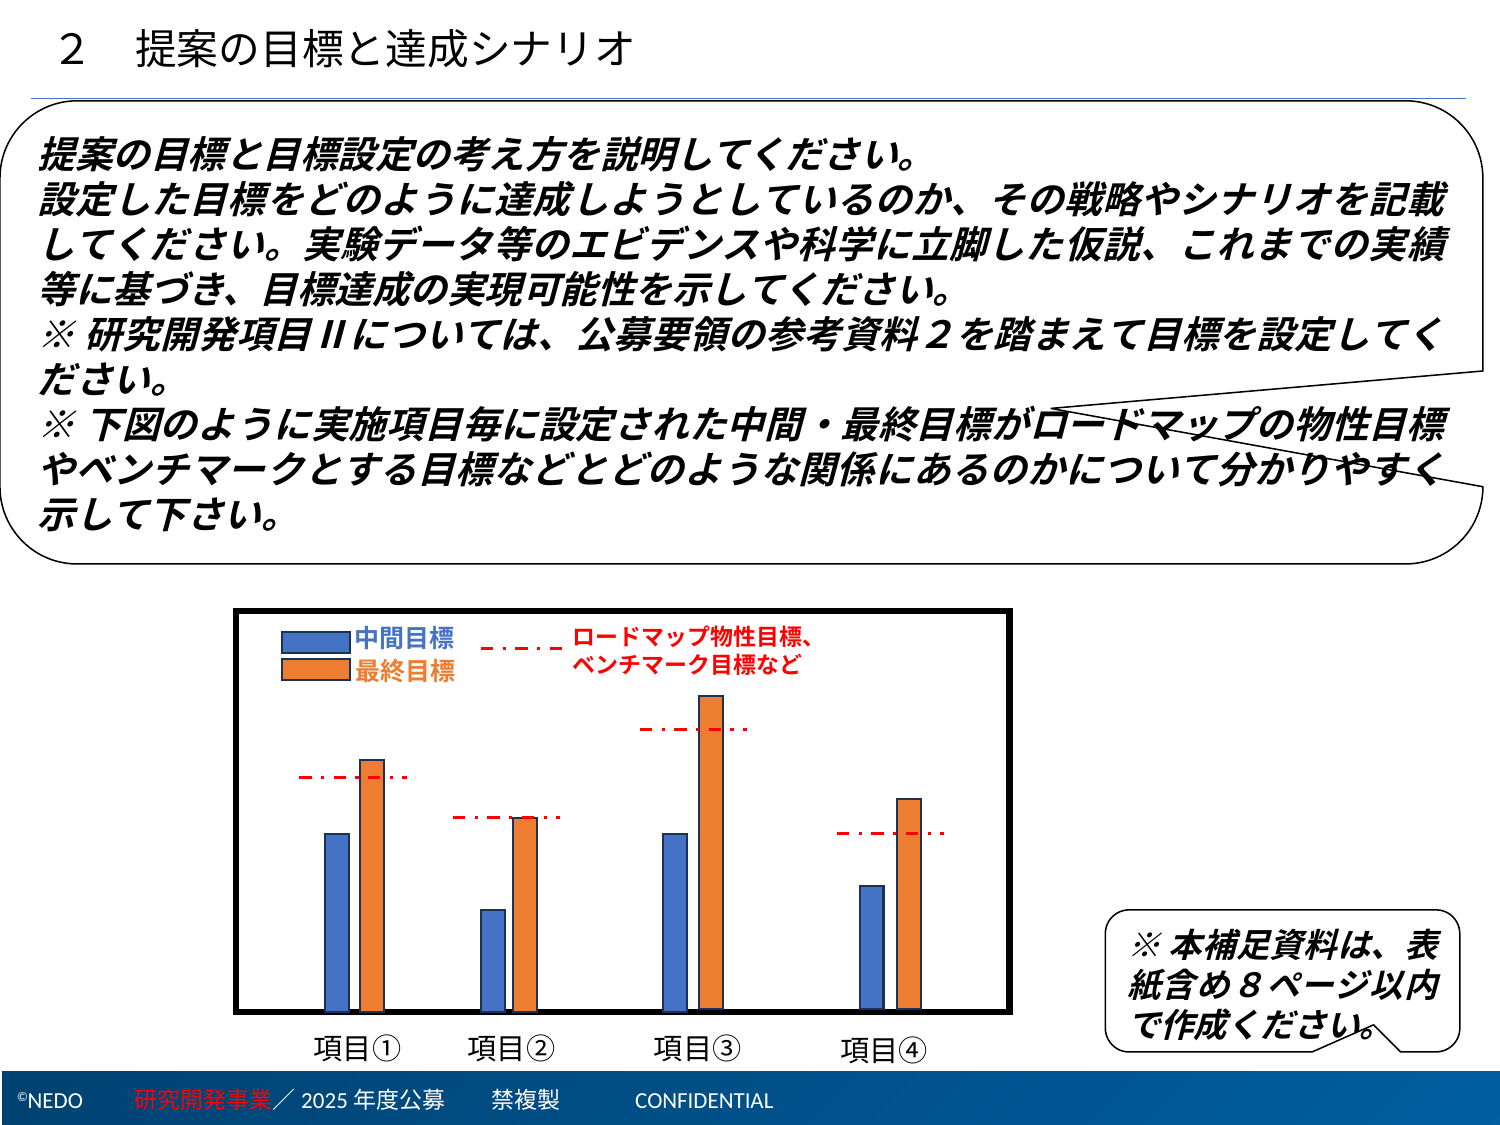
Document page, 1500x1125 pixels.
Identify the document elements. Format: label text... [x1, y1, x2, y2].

text_box [859, 885, 885, 1010]
text_box [359, 779, 385, 1013]
text_box [281, 658, 340, 681]
text_box [896, 834, 922, 1010]
text_box [281, 631, 340, 654]
text_box [235, 610, 1011, 1013]
text_box 項目④ [825, 1024, 969, 1075]
text_box ※本補足資料は、表紙含め８ページ以内で作成ください。 [1105, 909, 1460, 1052]
text_box [698, 730, 724, 1010]
text_box 中間目標 [340, 615, 481, 648]
text_box 項目① [299, 1022, 442, 1073]
text_box ロードマップ物性目標、 ベンチマーク目標など [558, 615, 837, 686]
text_box ２ 提案の目標と達成シナリオ [36, 15, 1026, 81]
text_box [324, 833, 350, 1013]
text_box [896, 798, 922, 833]
text_box 項目③ [639, 1023, 783, 1074]
text_box 提案の目標と目標設定の考え方を説明してください。 設定した目標をどのように達成しようとしているのか、その戦略やシナリオを記載してください。実験データ等のエビデンスや科学に立脚した仮説、これまでの実績等に基づき、目標達成の実現可能性を示してください。 ※研究開発項目Ⅱについては、公募要領の参考資料２を踏まえて目標を設定してください。 ※下図のように実施項目毎に設定された中間・最終目標がロードマップの物性目標やベンチマークとする目標などとどのような関係にあるのかについて分かりやすく示して下さい。 [0, 100, 1483, 564]
text_box 最終目標 [340, 648, 482, 693]
text_box [512, 818, 538, 1013]
text_box [662, 833, 688, 1013]
text_box [480, 909, 506, 1013]
text_box 項目② [452, 1023, 596, 1074]
text_box [359, 759, 385, 777]
text_box [698, 695, 724, 729]
